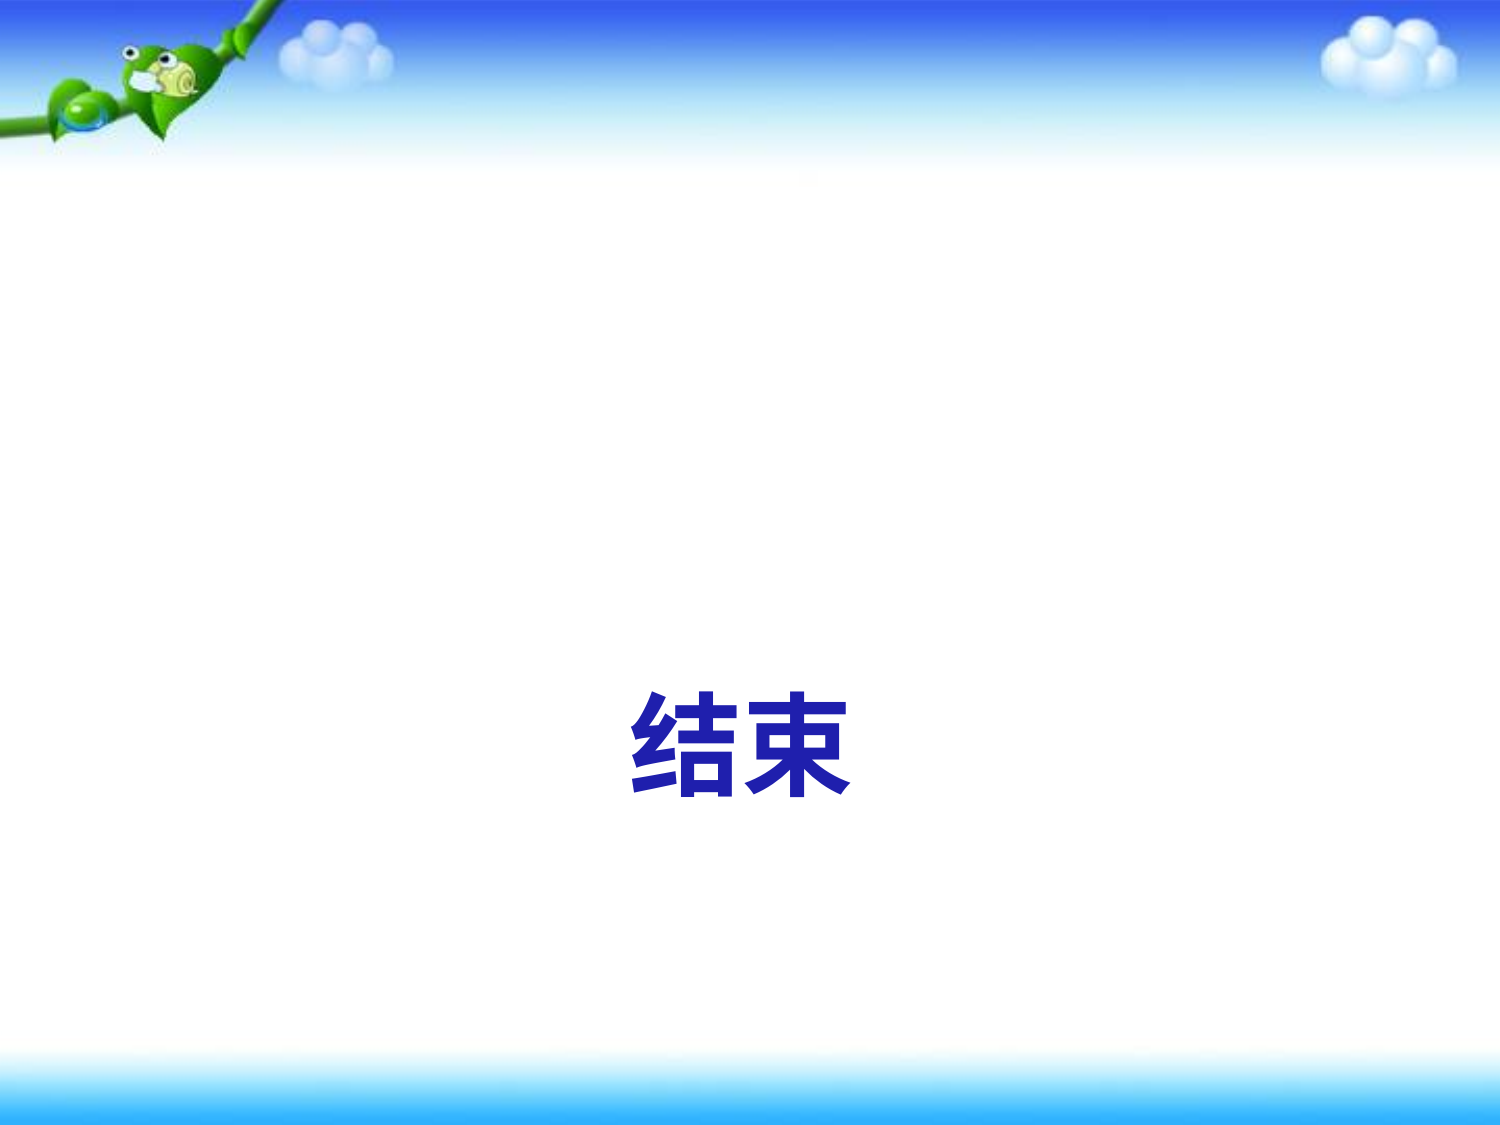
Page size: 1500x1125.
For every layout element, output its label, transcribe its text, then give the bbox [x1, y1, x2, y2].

text_box 结束 [613, 667, 895, 818]
picture [0, 0, 1500, 1125]
